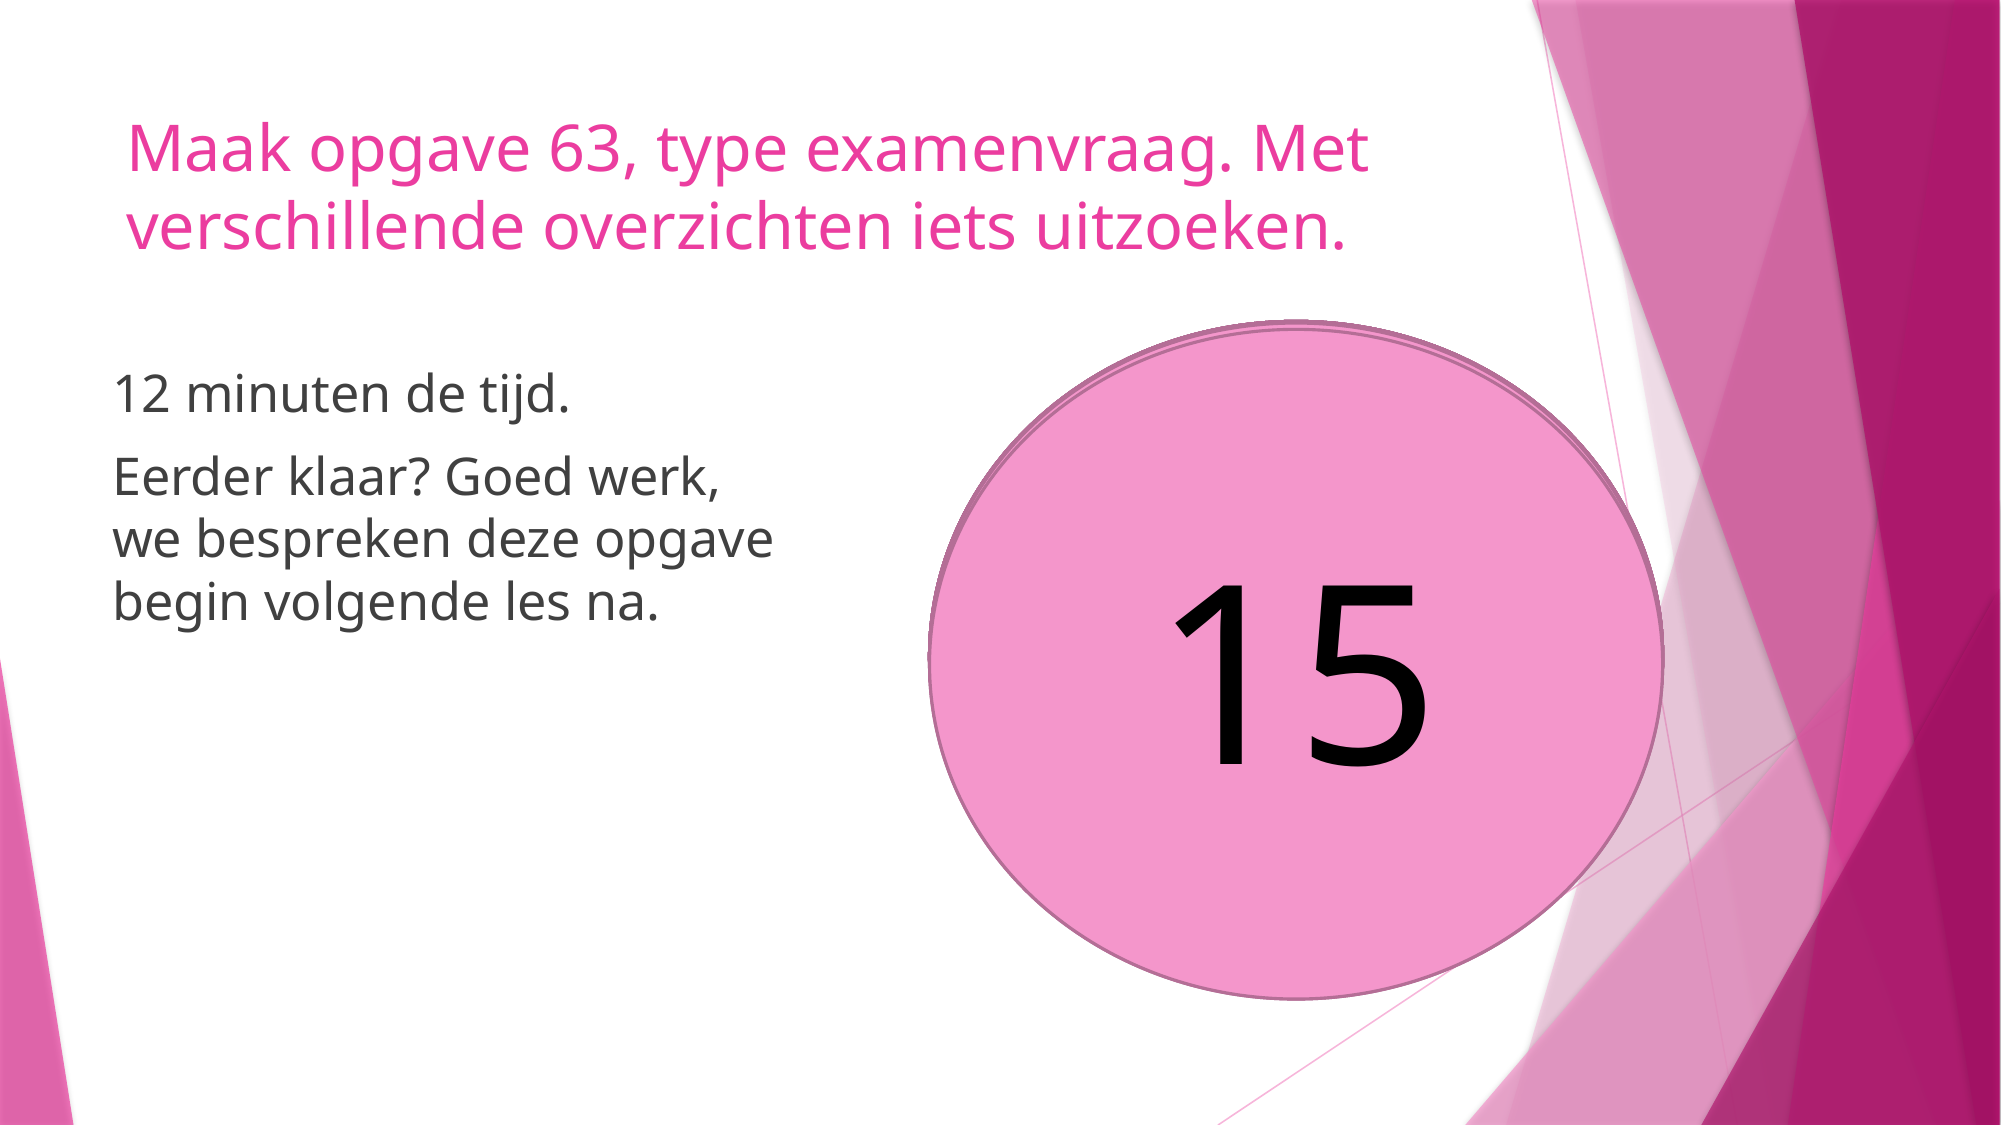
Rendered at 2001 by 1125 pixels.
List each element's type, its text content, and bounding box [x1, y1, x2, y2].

text_box 14 [930, 321, 1662, 621]
title Maak opgave 63, type examenvraag. Met verschillende overzichten iets uitzoeken. [111, 99, 1522, 317]
text_box 15 [927, 327, 1665, 1001]
list 12 minuten de tijd. Eerder klaar? Goed werk, we bespreken deze opgave begin volgende les na. [97, 352, 817, 960]
